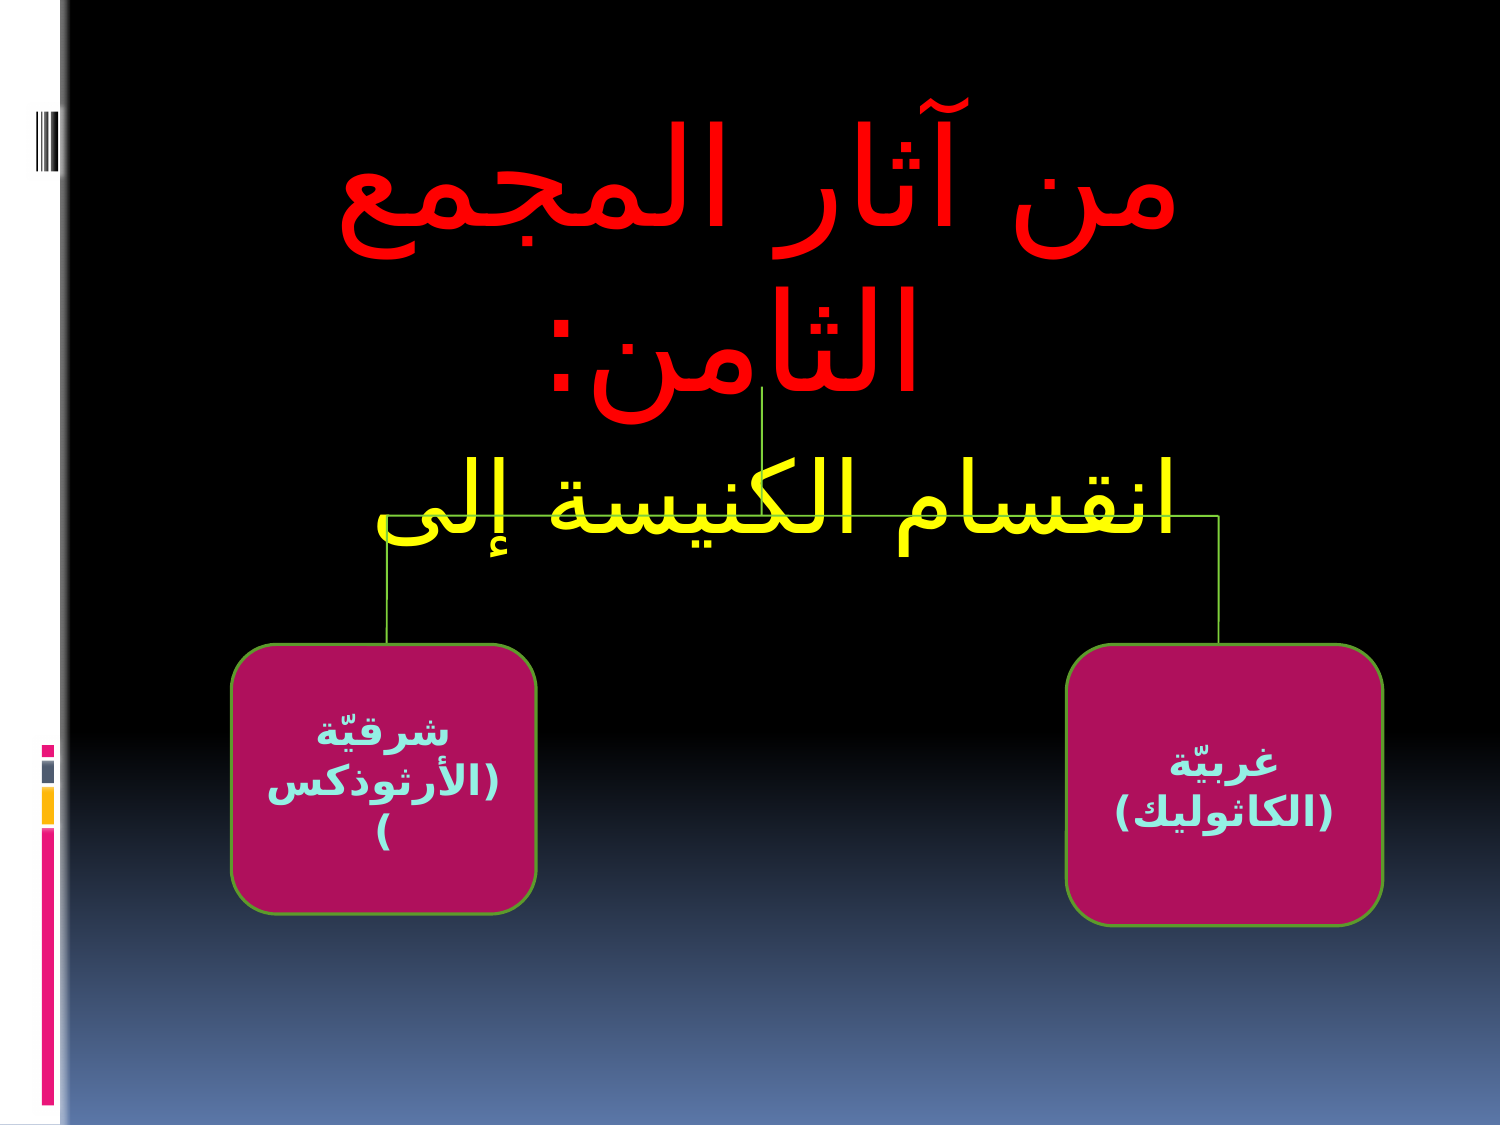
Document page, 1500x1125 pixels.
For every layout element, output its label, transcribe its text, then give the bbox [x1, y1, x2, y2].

text_box غربيّة (الكاثوليك) [1064, 642, 1385, 928]
text_box شرقيّة (الأرثوذكس) [229, 642, 538, 916]
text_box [385, 386, 1220, 645]
text_box من آثار المجمع الثامن: انقسام الكنيسة إلى [128, 82, 1404, 434]
